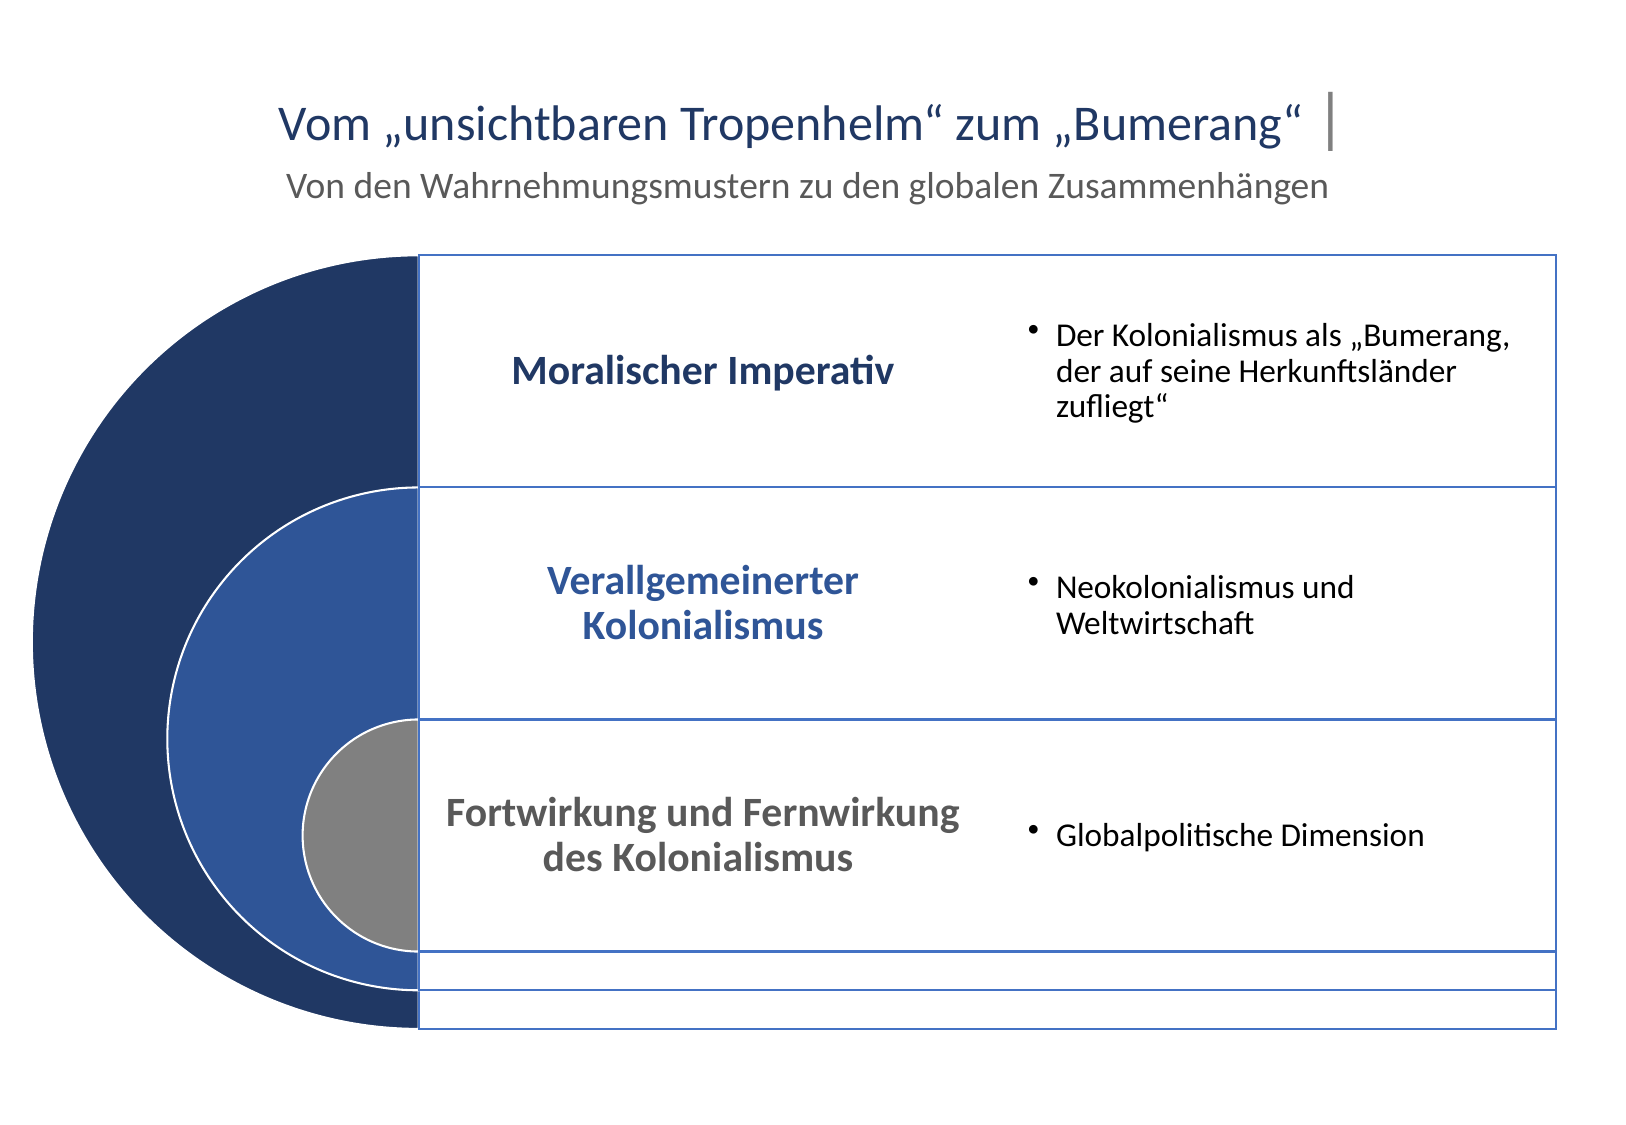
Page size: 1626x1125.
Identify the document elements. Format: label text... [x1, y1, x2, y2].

text_box Vom „unsichtbaren Tropenhelm“ zum „Bumerang“ | Von den Wahrnehmungsmustern zu den globalen Zusammenhängen [57, 66, 1568, 284]
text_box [31, 255, 1556, 1029]
